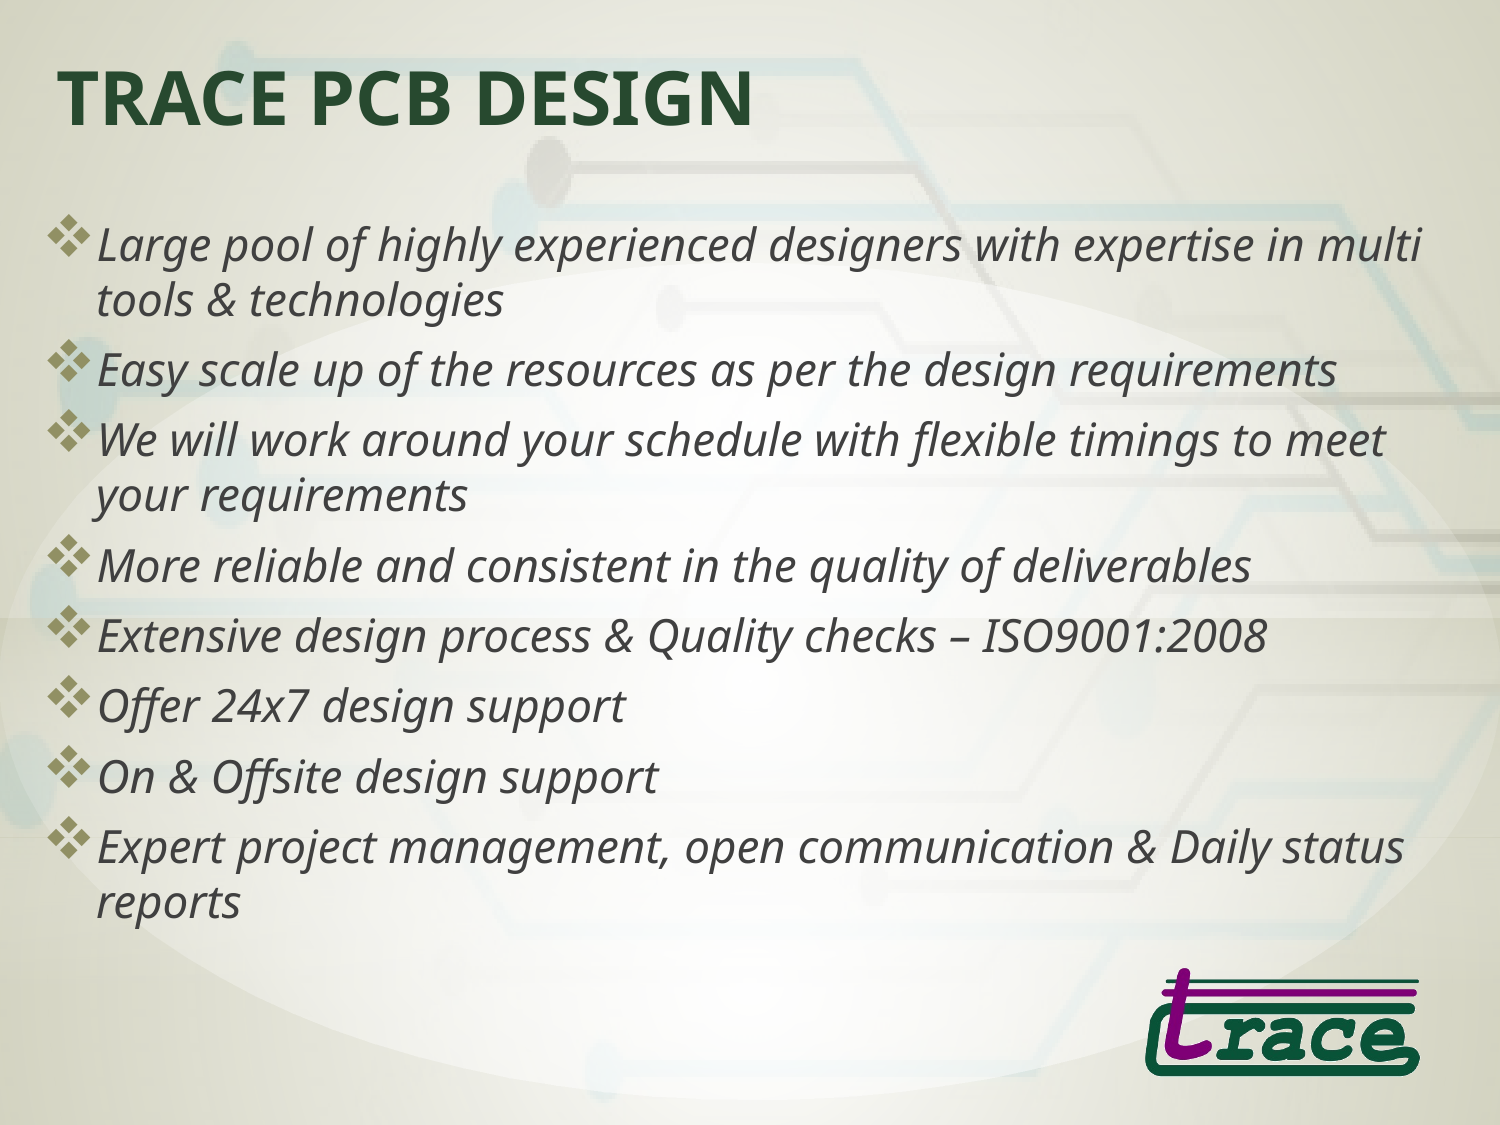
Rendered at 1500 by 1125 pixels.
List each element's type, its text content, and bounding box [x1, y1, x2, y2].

title TRACE PCB DESIGN [41, 42, 1317, 208]
list Large pool of highly experienced designers with expertise in multi tools & technologies Easy scale up of the resources as per the design requirements We will work around your schedule with flexible timings to meet your requirements More reliable and consistent in the quality of deliverables Extensive design process & Quality checks – ISO9001:2008 Offer 24x7 design support On & Offsite design support Expert project management, open communication & Daily status reports [19, 208, 1500, 1004]
picture [1139, 924, 1423, 1125]
